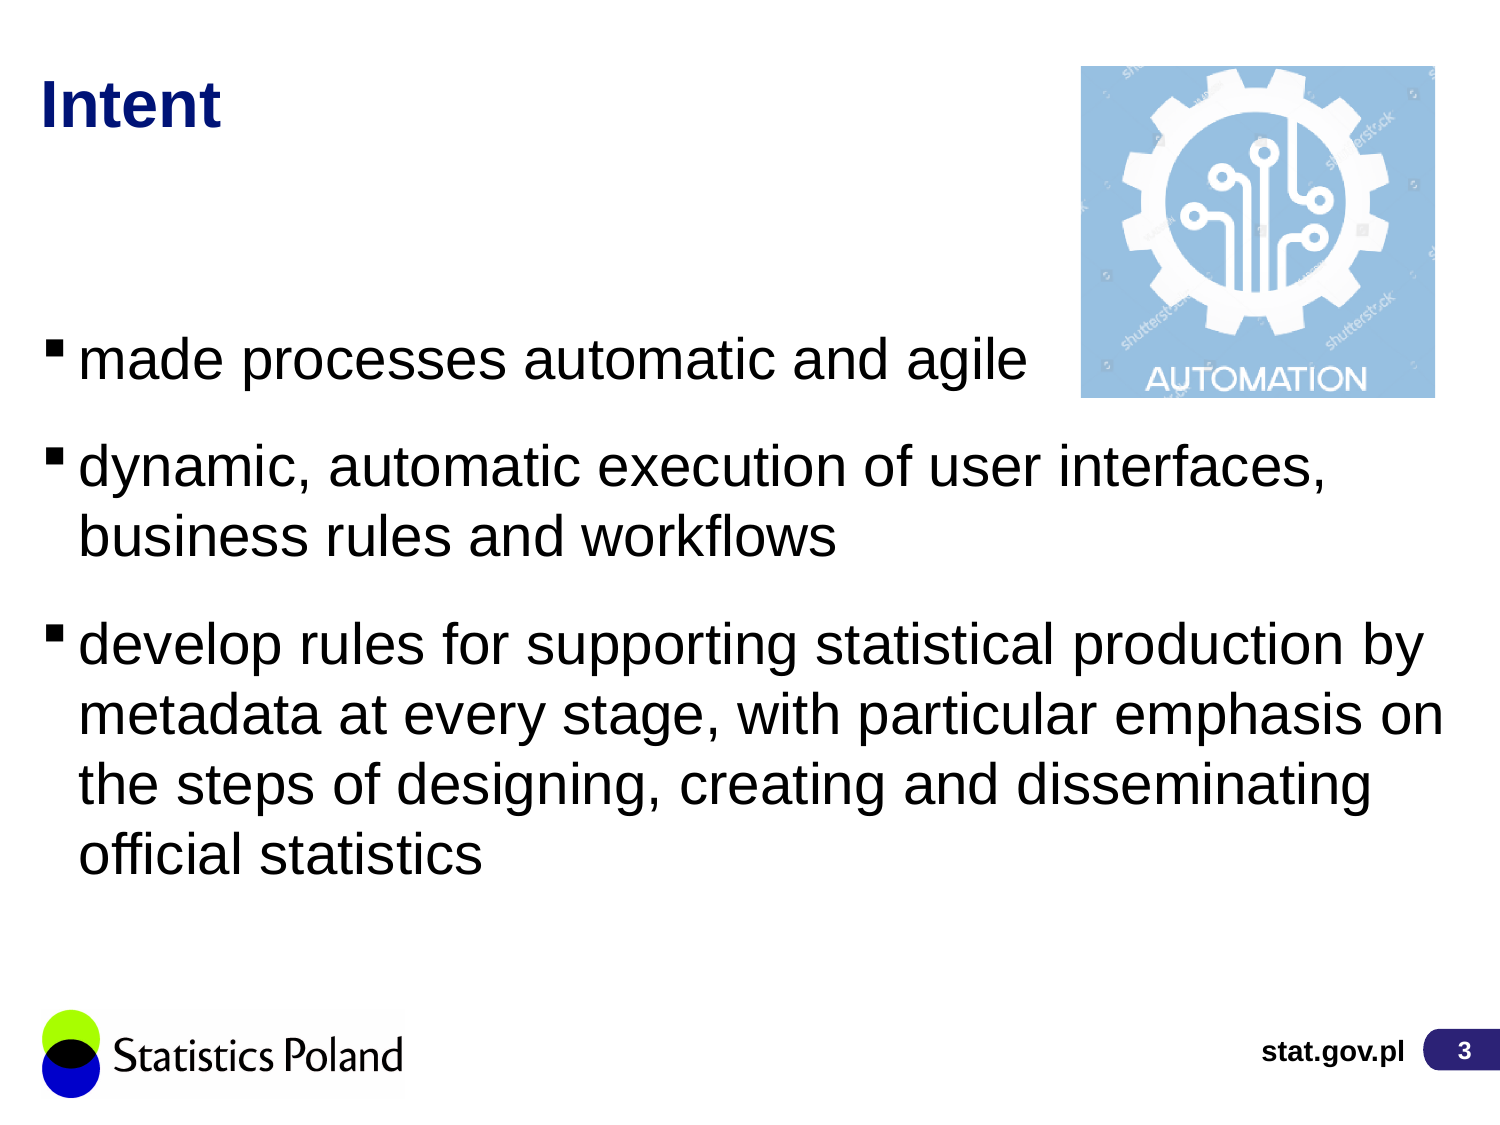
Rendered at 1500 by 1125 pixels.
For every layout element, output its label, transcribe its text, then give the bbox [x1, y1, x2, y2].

picture [41, 1041, 405, 1099]
title Intent [40, 54, 1458, 149]
picture [1080, 66, 1436, 398]
list made processes automatic and agile dynamic, automatic execution of user interfaces, business rules and workflows develop rules for supporting statistical production by metadata at every stage, with particular emphasis on the steps of designing, creating and disseminating official statistics [41, 149, 1459, 1041]
